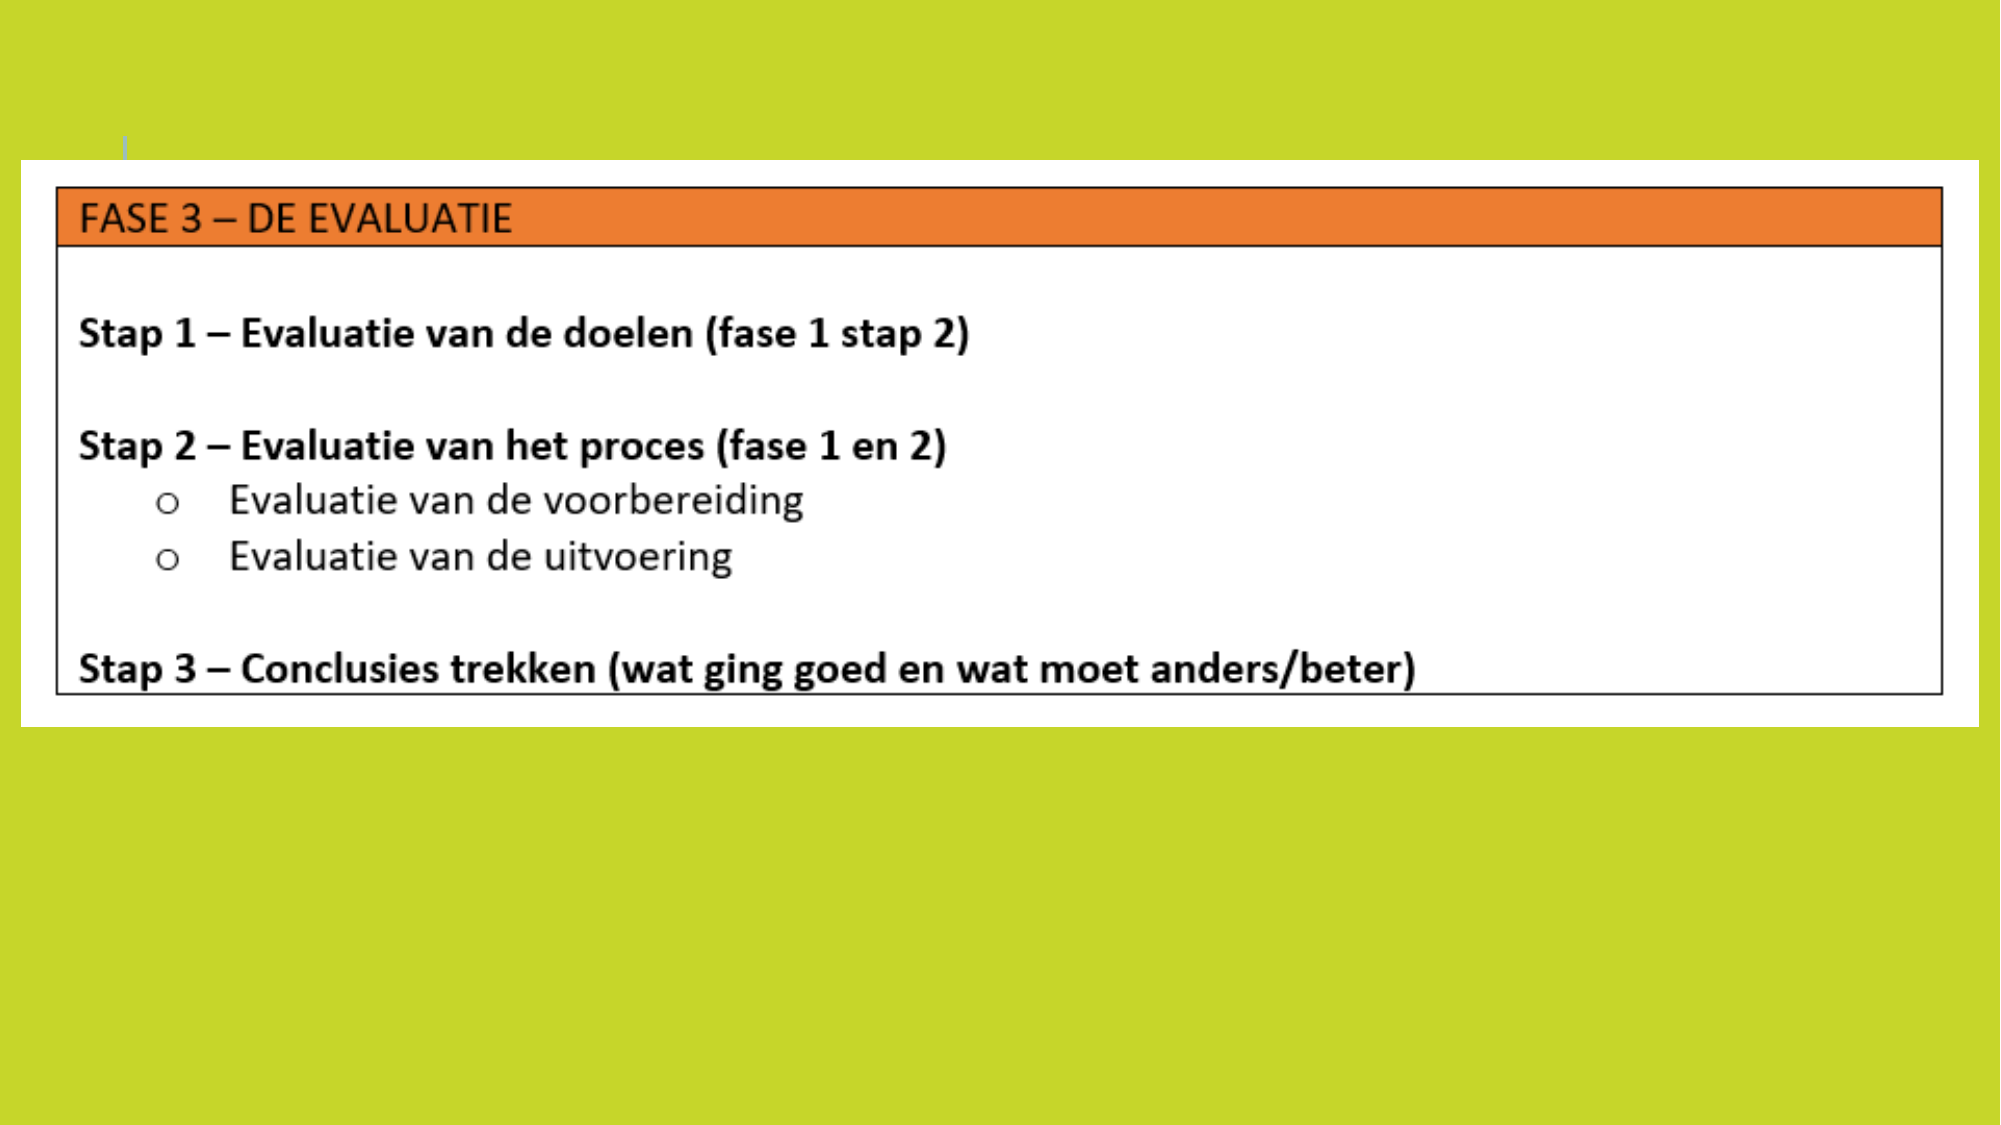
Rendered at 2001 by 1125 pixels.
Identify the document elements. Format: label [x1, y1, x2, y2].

picture [21, 160, 1979, 727]
